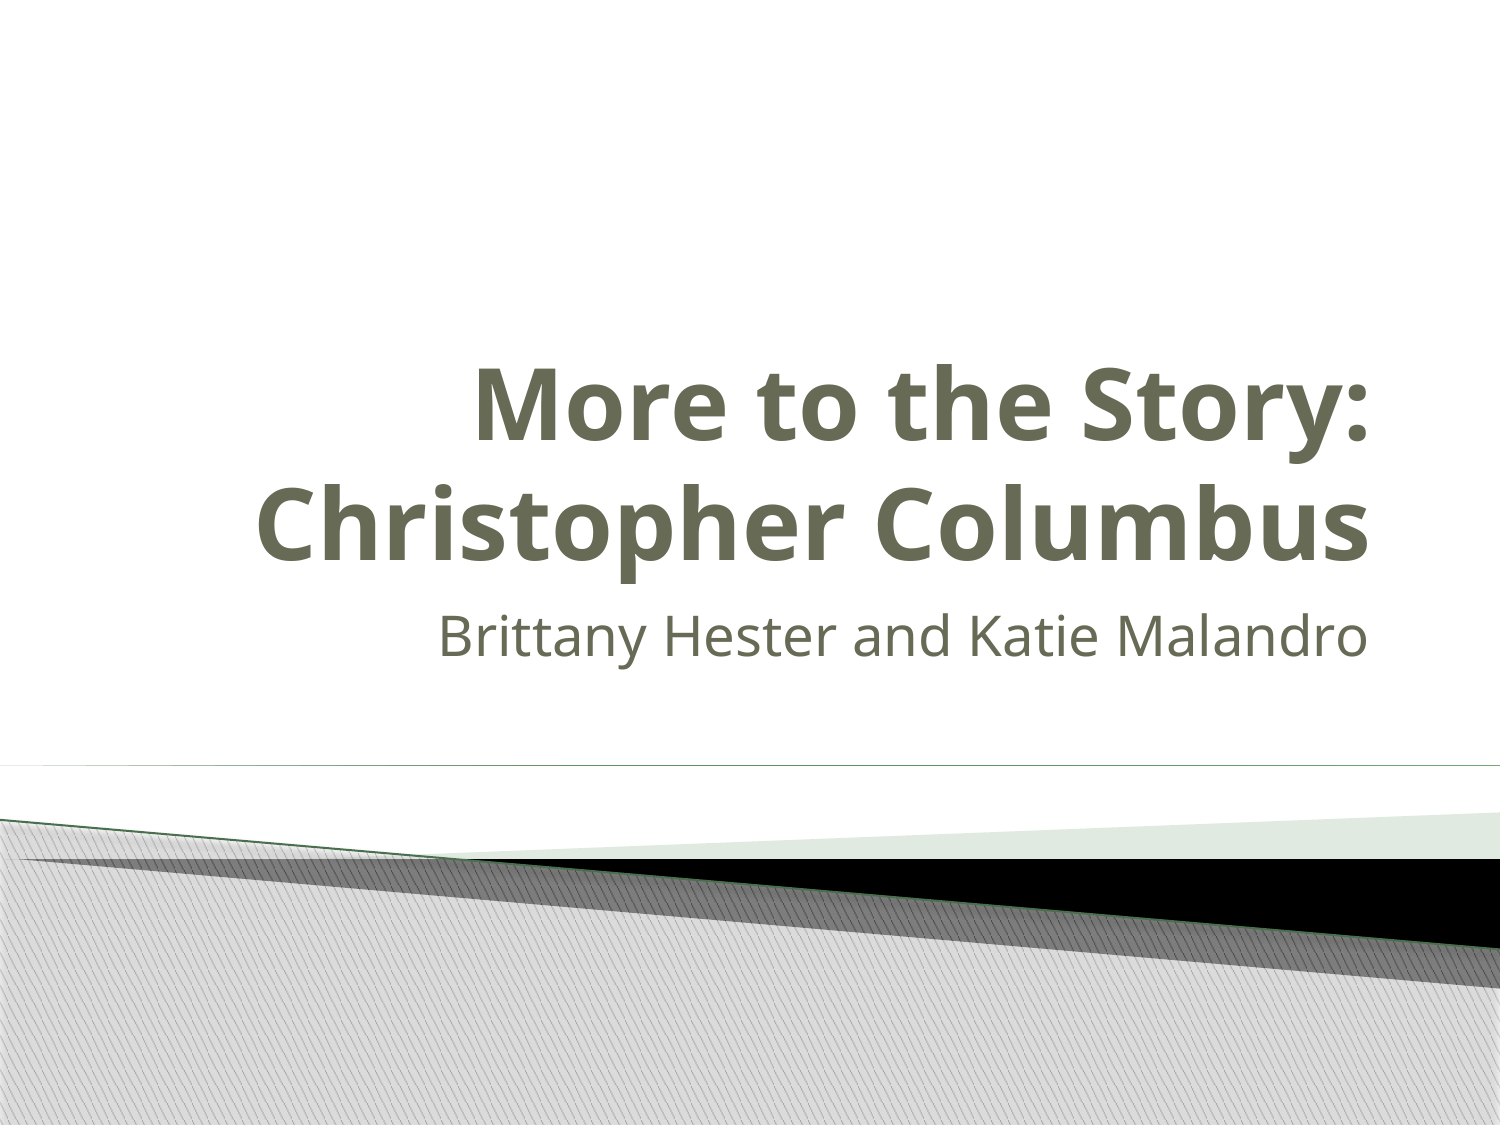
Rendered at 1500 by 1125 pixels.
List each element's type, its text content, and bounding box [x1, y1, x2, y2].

picture [5, 859, 1500, 989]
subtitle Brittany Hester and Katie Malandro [112, 592, 1388, 790]
title More to the Story: Christopher Columbus [112, 287, 1388, 588]
